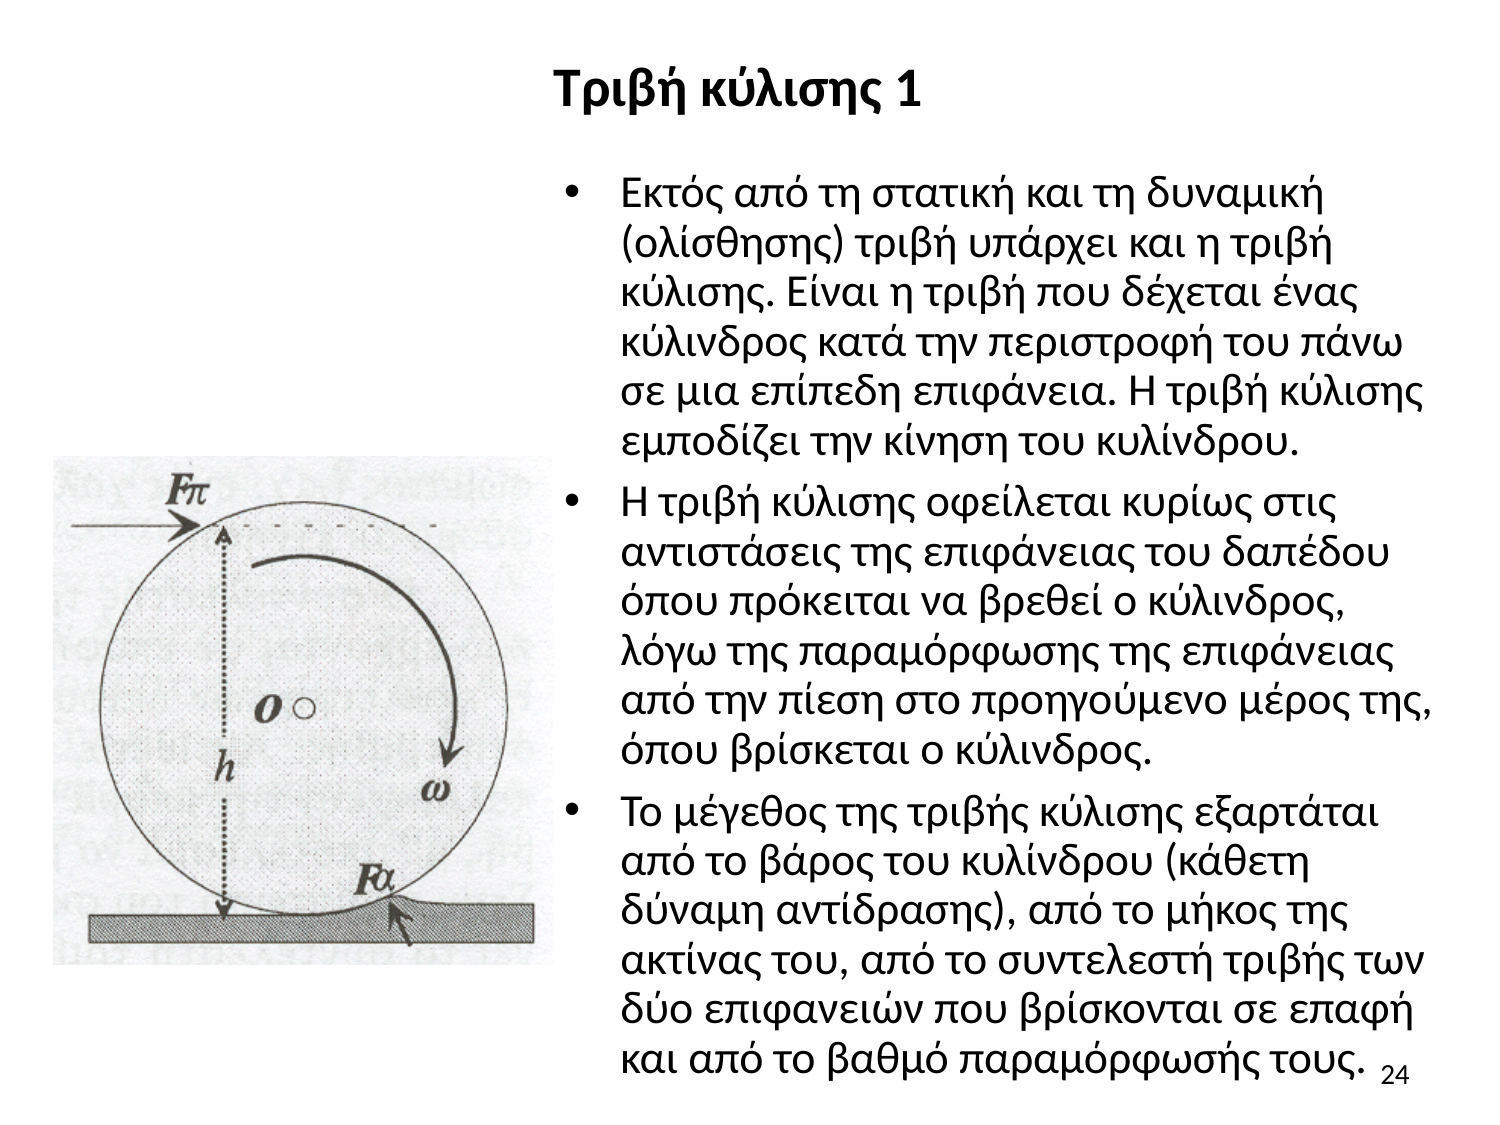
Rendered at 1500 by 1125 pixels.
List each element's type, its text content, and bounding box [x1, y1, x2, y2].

list Εκτός από τη στατική και τη δυναμική (ολίσθησης) τριβή υπάρχει και η τριβή κύλισης. Είναι η τριβή που δέχεται ένας κύλινδρος κατά την περιστροφή του πάνω σε μια επίπεδη επιφάνεια. Η τριβή κύλισης εμποδίζει την κίνηση του κυλίνδρου. Η τριβή κύλισης οφείλεται κυρίως στις αντιστάσεις της επιφάνειας του δαπέδου όπου πρόκειται να βρεθεί ο κύλινδρος, λόγω της παραμόρφωσης της επιφάνειας από την πίεση στο προηγούμενο μέρος της, όπου βρίσκεται ο κύλινδρος. Το μέγεθος της τριβής κύλισης εξαρτάται από το βάρος του κυλίνδρου (κάθετη δύναμη αντίδρασης), από το μήκος της ακτίνας του, από το συντελεστή τριβής των δύο επιφανειών που βρίσκονται σε επαφή και από το βαθμό παραμόρφωσής τους. [549, 160, 1459, 1050]
picture [52, 455, 554, 965]
slide_number 24 [1074, 1042, 1425, 1103]
title Τριβή κύλισης 1 [54, 42, 1424, 126]
